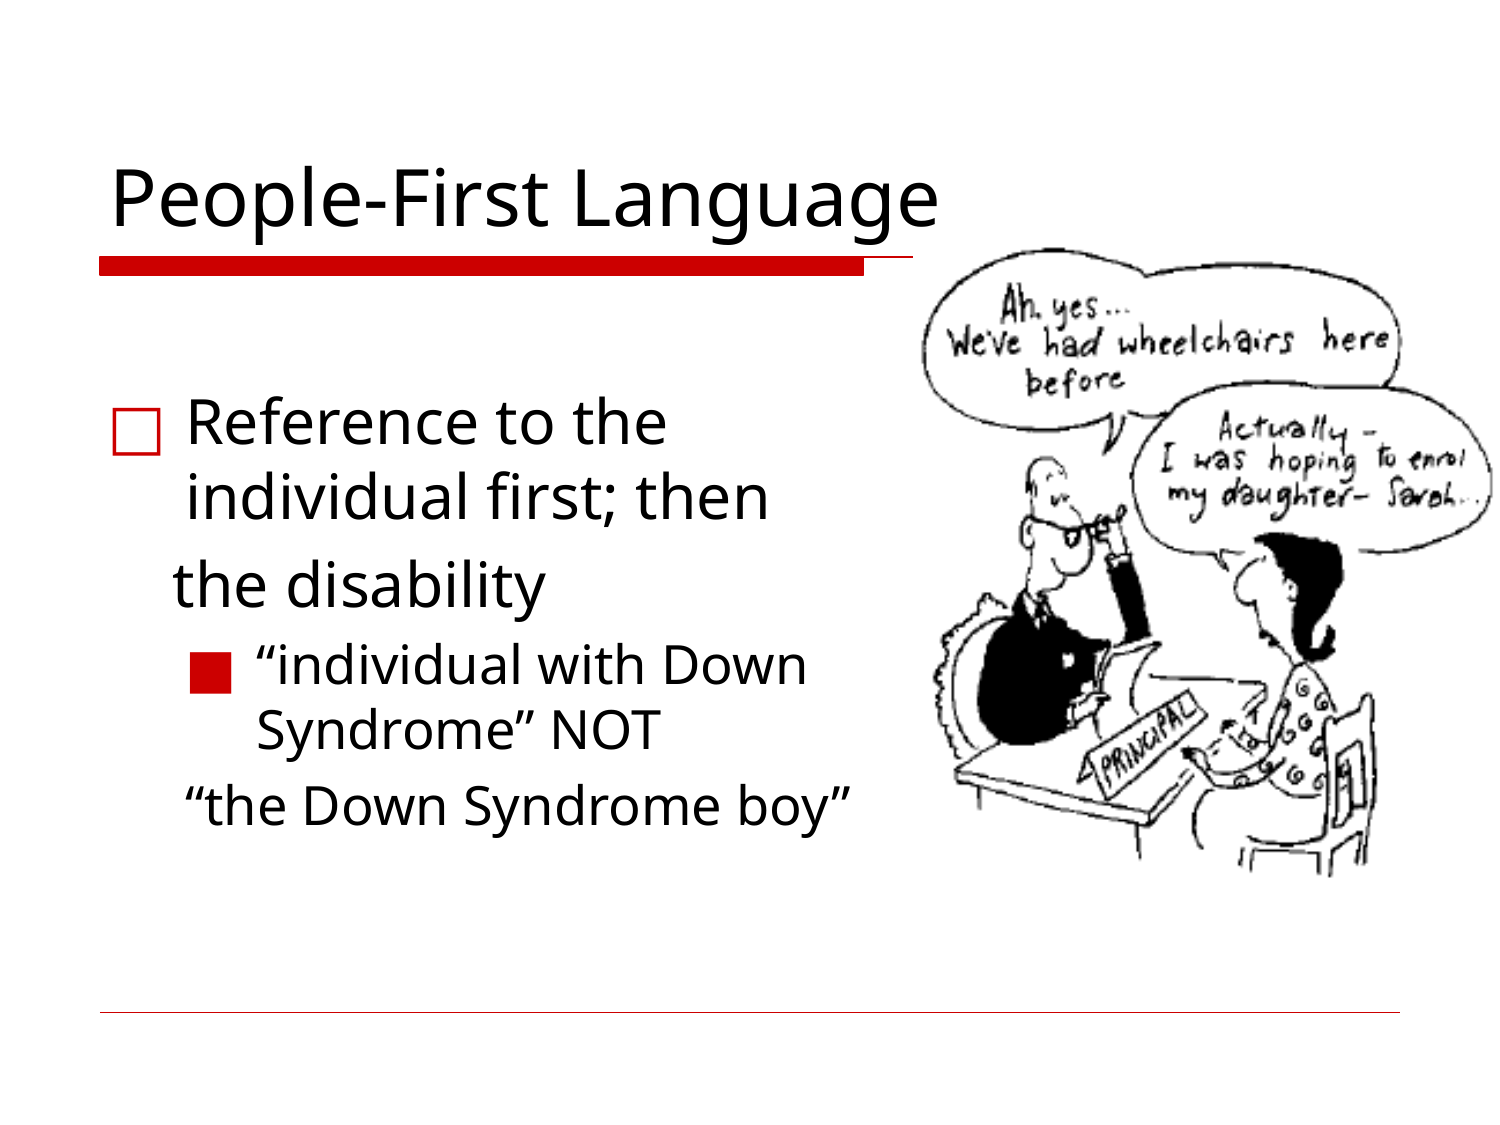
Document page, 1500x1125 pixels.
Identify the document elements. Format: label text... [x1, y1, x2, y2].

title People-First Language [94, 50, 1407, 250]
picture [912, 237, 1500, 895]
list Reference to the individual first; then the disability “individual with Down Syndrome” NOT “the Down Syndrome boy” [92, 287, 975, 988]
